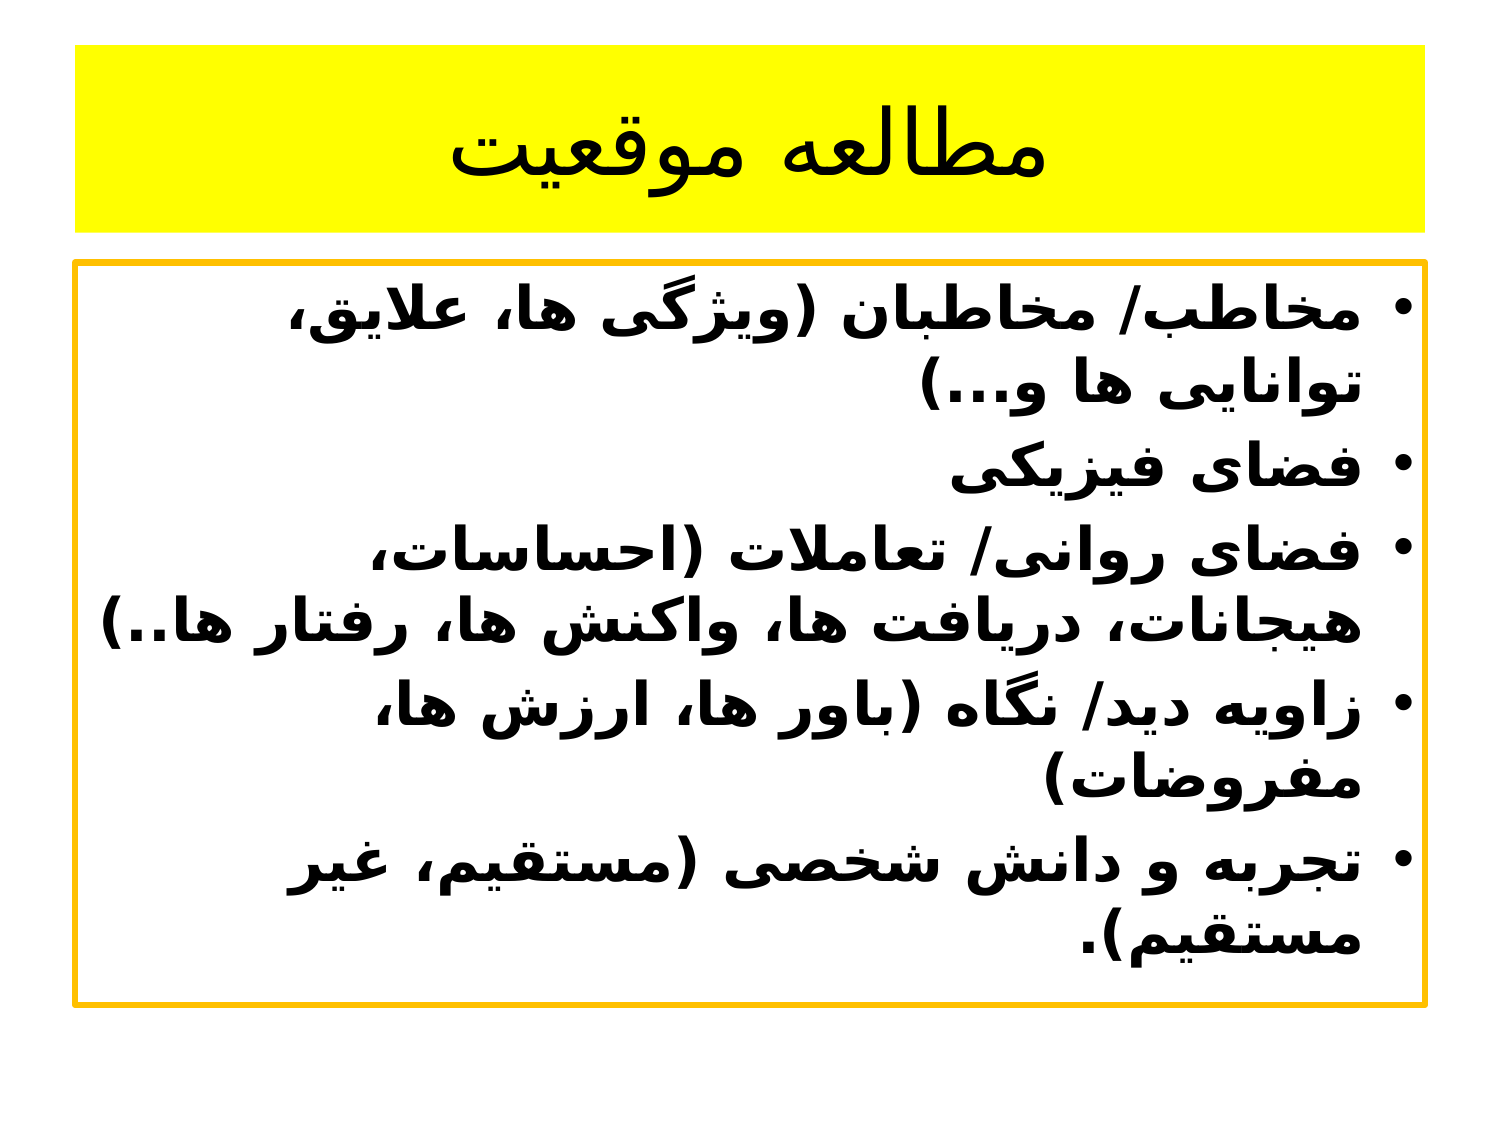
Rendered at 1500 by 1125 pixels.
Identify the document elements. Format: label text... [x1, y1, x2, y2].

title مطالعه موقعیت [75, 45, 1425, 233]
list مخاطب/ مخاطبان (ویژگی ها، علایق، توانایی ها و...) فضای فیزیکی فضای روانی/ تعاملات (احساسات، هیجانات، دریافت ها، واکنش ها، رفتار ها..) زاویه دید/ نگاه (باور ها، ارزش ها، مفروضات) تجربه و دانش شخصی (مستقیم، غیر مستقیم). [75, 262, 1425, 1005]
